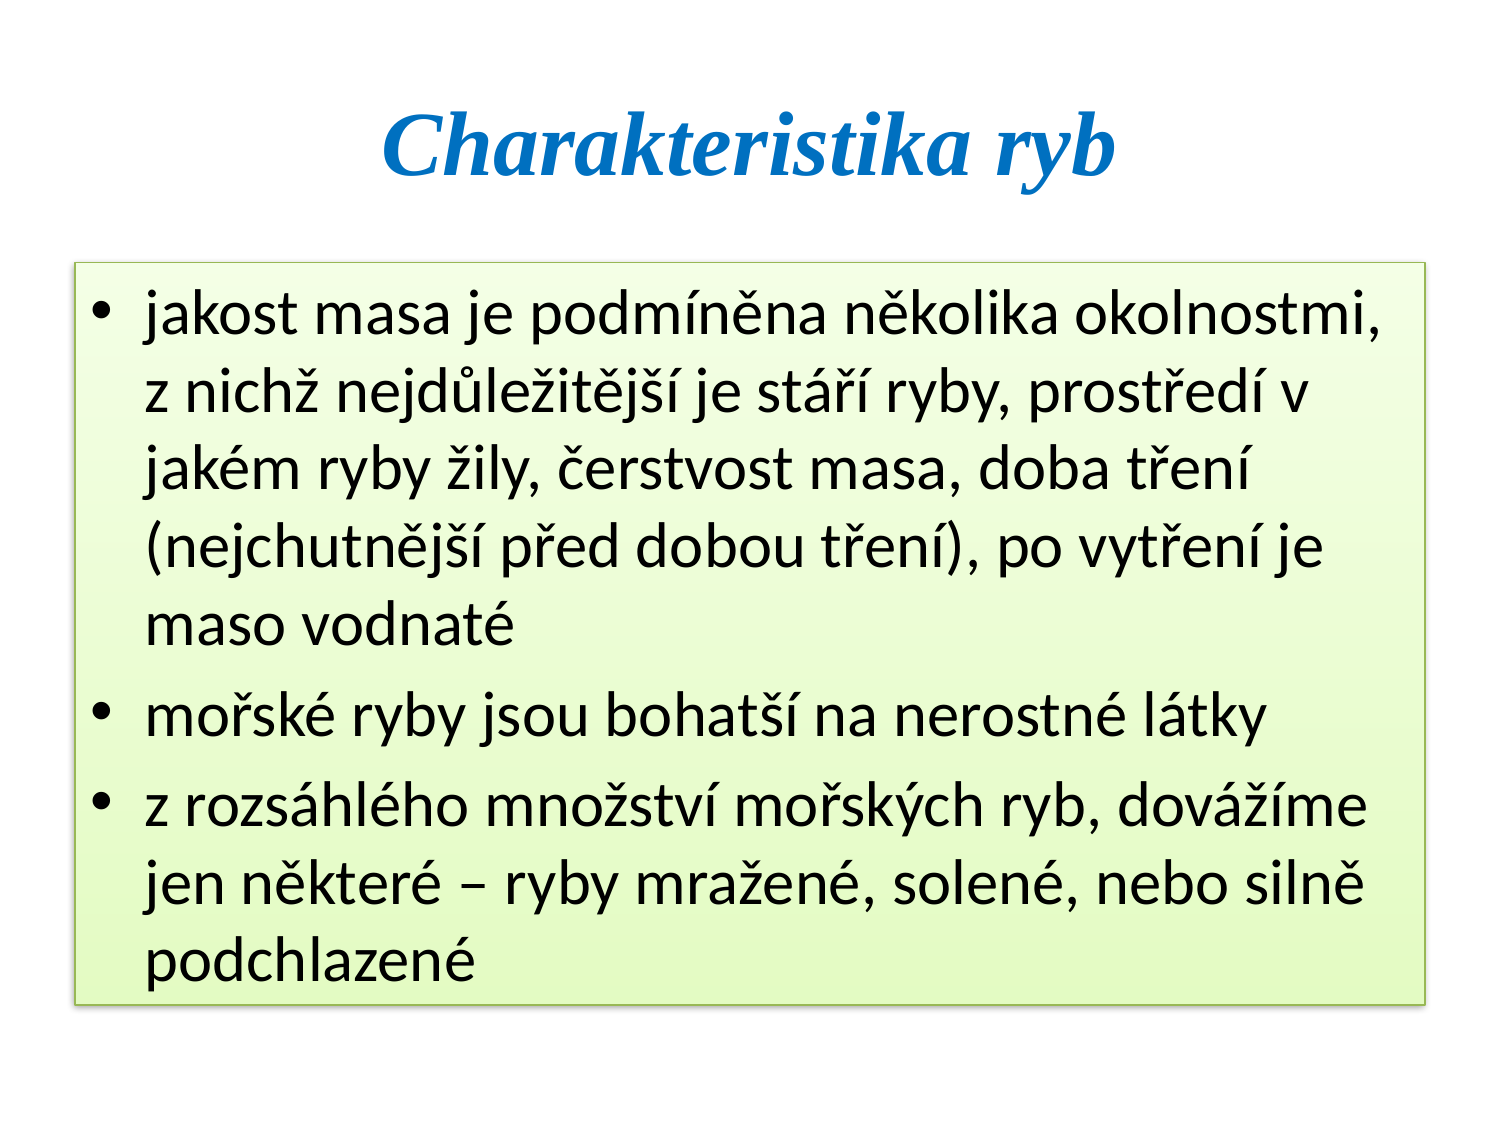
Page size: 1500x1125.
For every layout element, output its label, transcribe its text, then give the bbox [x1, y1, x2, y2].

title Charakteristika ryb [75, 45, 1425, 233]
list jakost masa je podmíněna několika okolnostmi, z nichž nejdůležitější je stáří ryby, prostředí v jakém ryby žily, čerstvost masa, doba tření (nejchutnější před dobou tření), po vytření je maso vodnaté mořské ryby jsou bohatší na nerostné látky z rozsáhlého množství mořských ryb, dovážíme jen některé – ryby mražené, solené, nebo silně podchlazené [74, 262, 1426, 1006]
